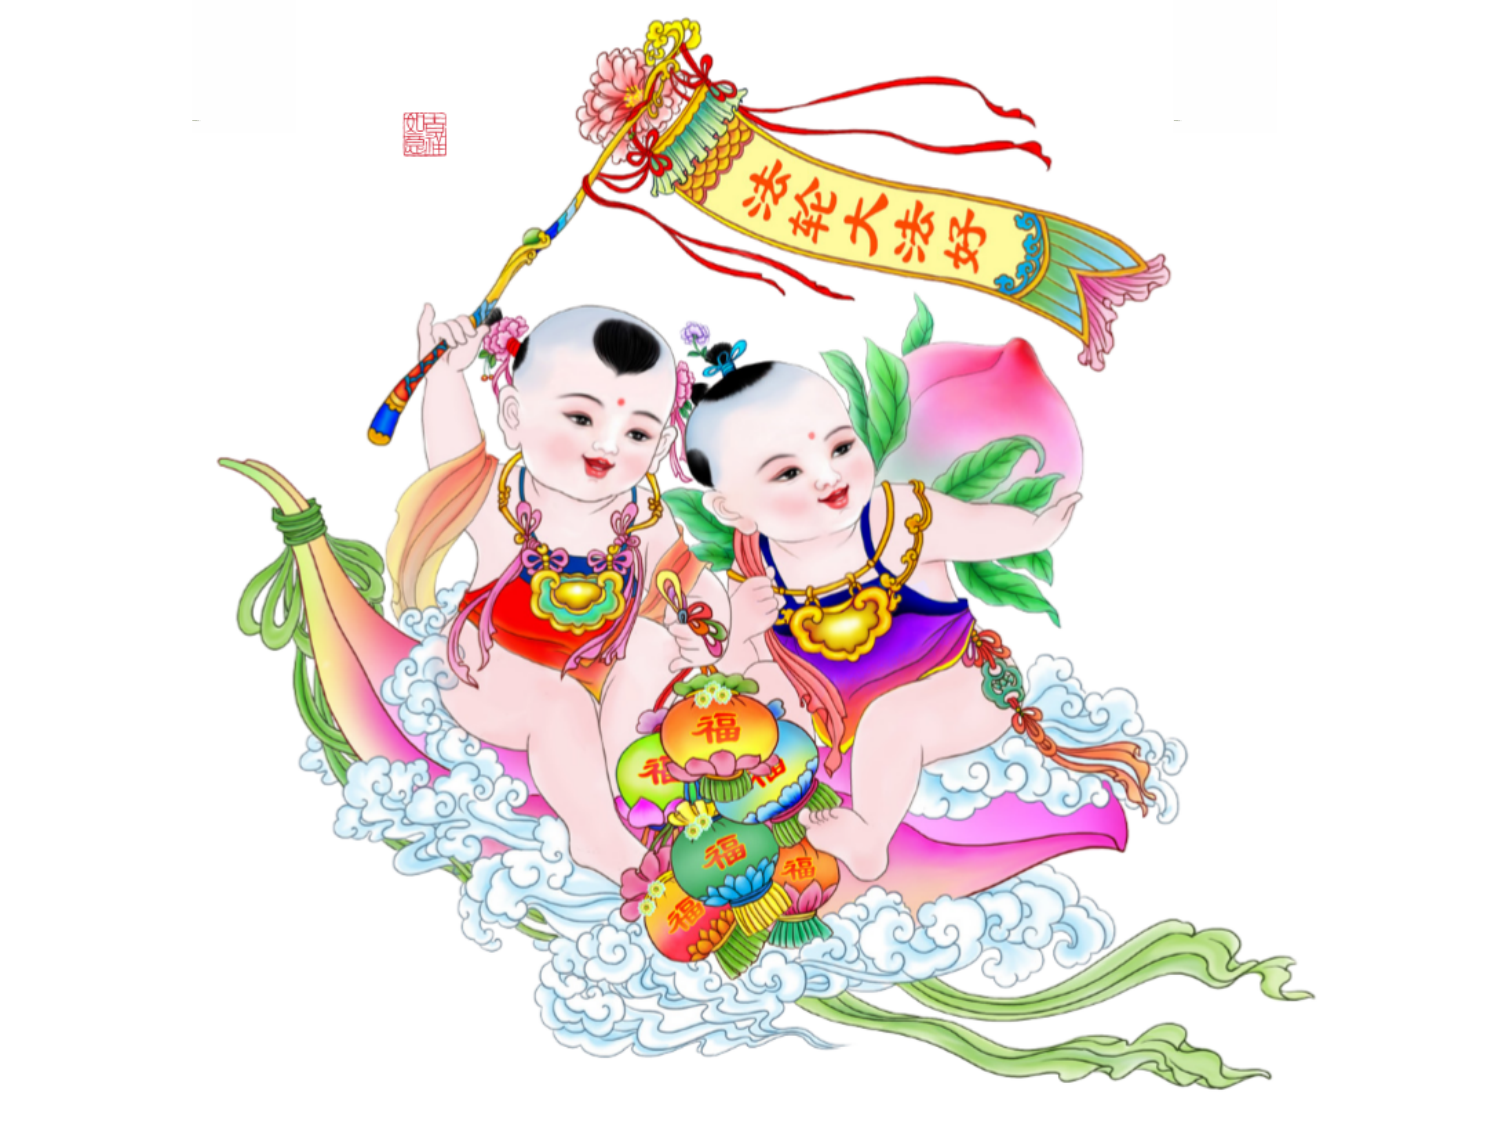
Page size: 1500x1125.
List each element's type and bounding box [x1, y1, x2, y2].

text_box [191, 0, 1367, 1101]
